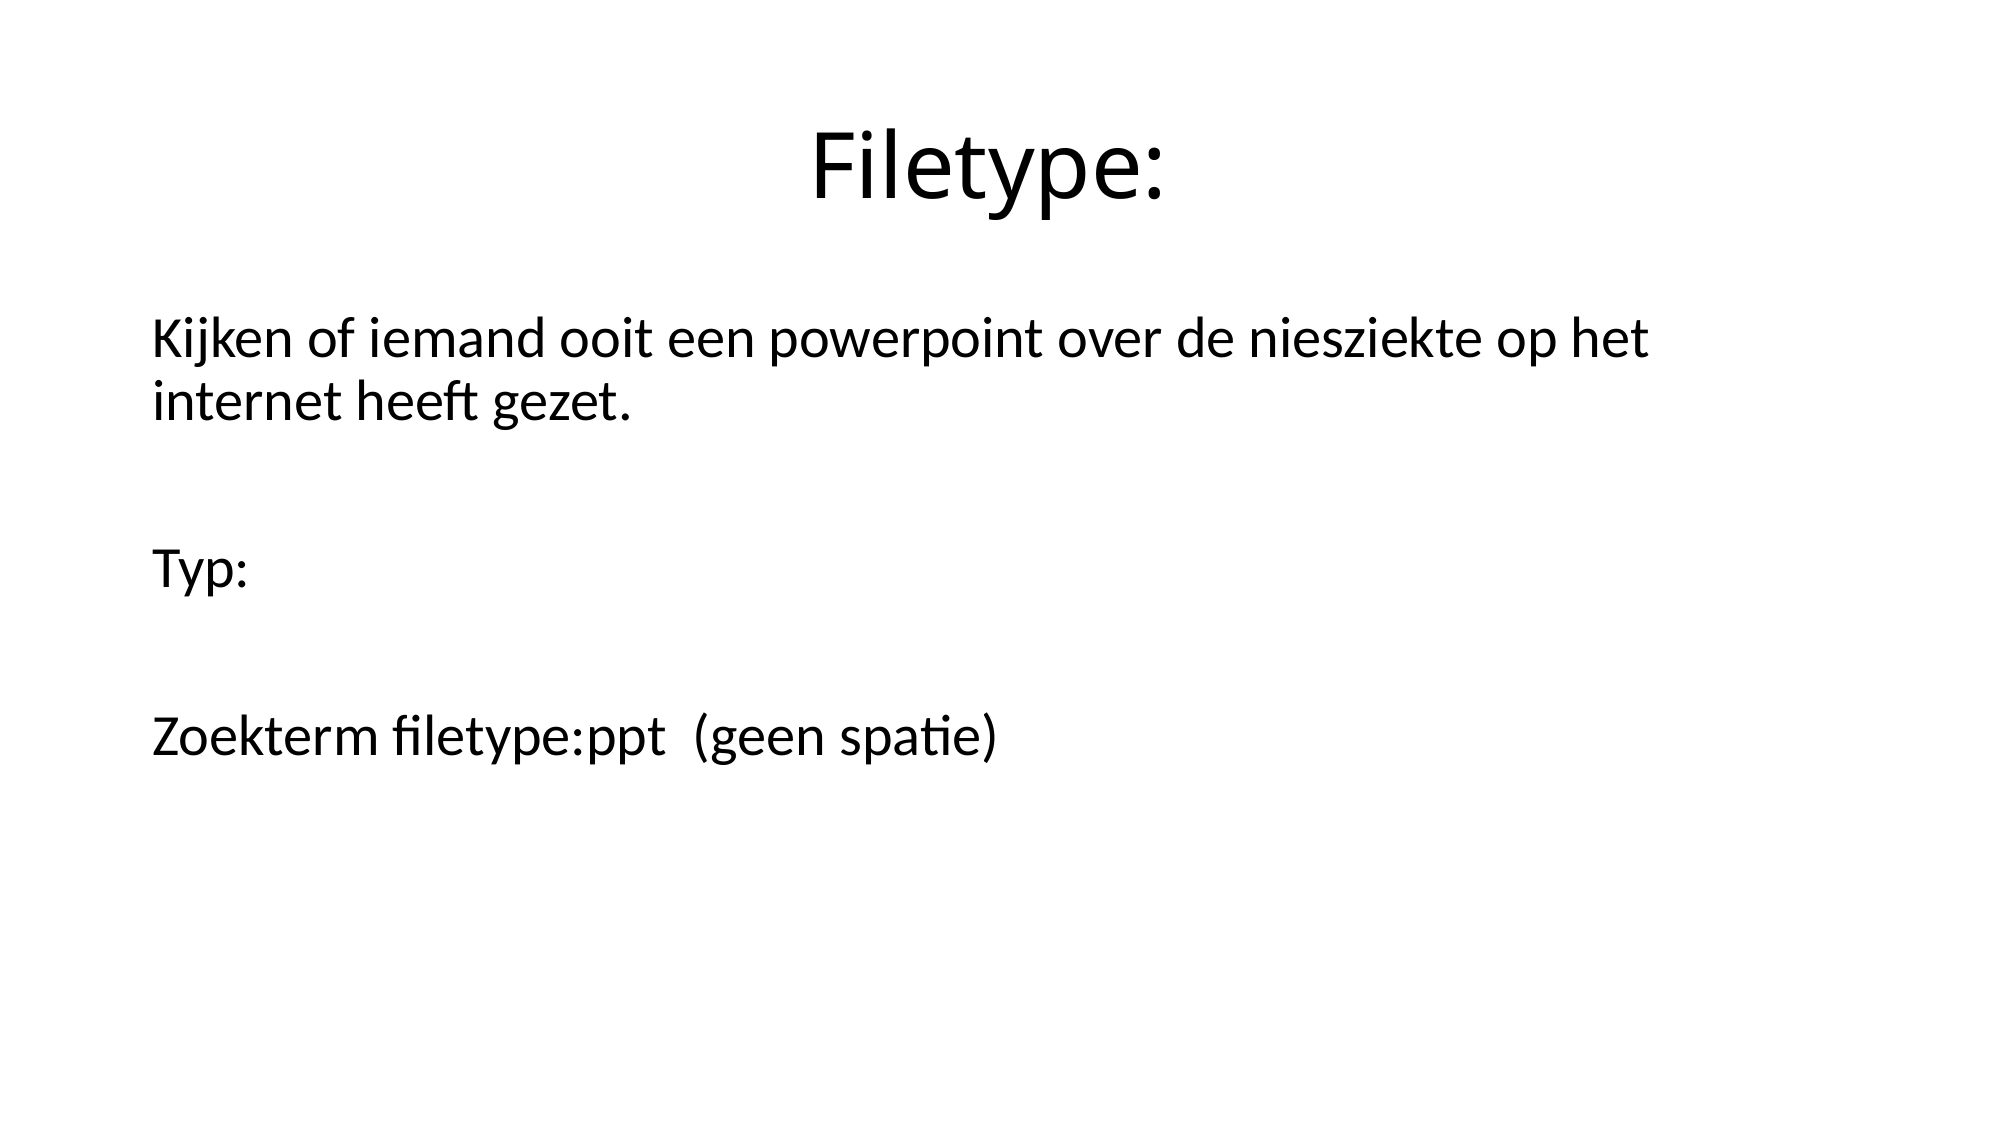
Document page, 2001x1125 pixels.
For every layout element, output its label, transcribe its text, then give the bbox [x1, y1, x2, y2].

title Filetype: [137, 59, 1863, 278]
list Kijken of iemand ooit een powerpoint over de niesziekte op het internet heeft gezet. Typ: Zoekterm filetype:ppt (geen spatie) [137, 299, 1863, 1014]
